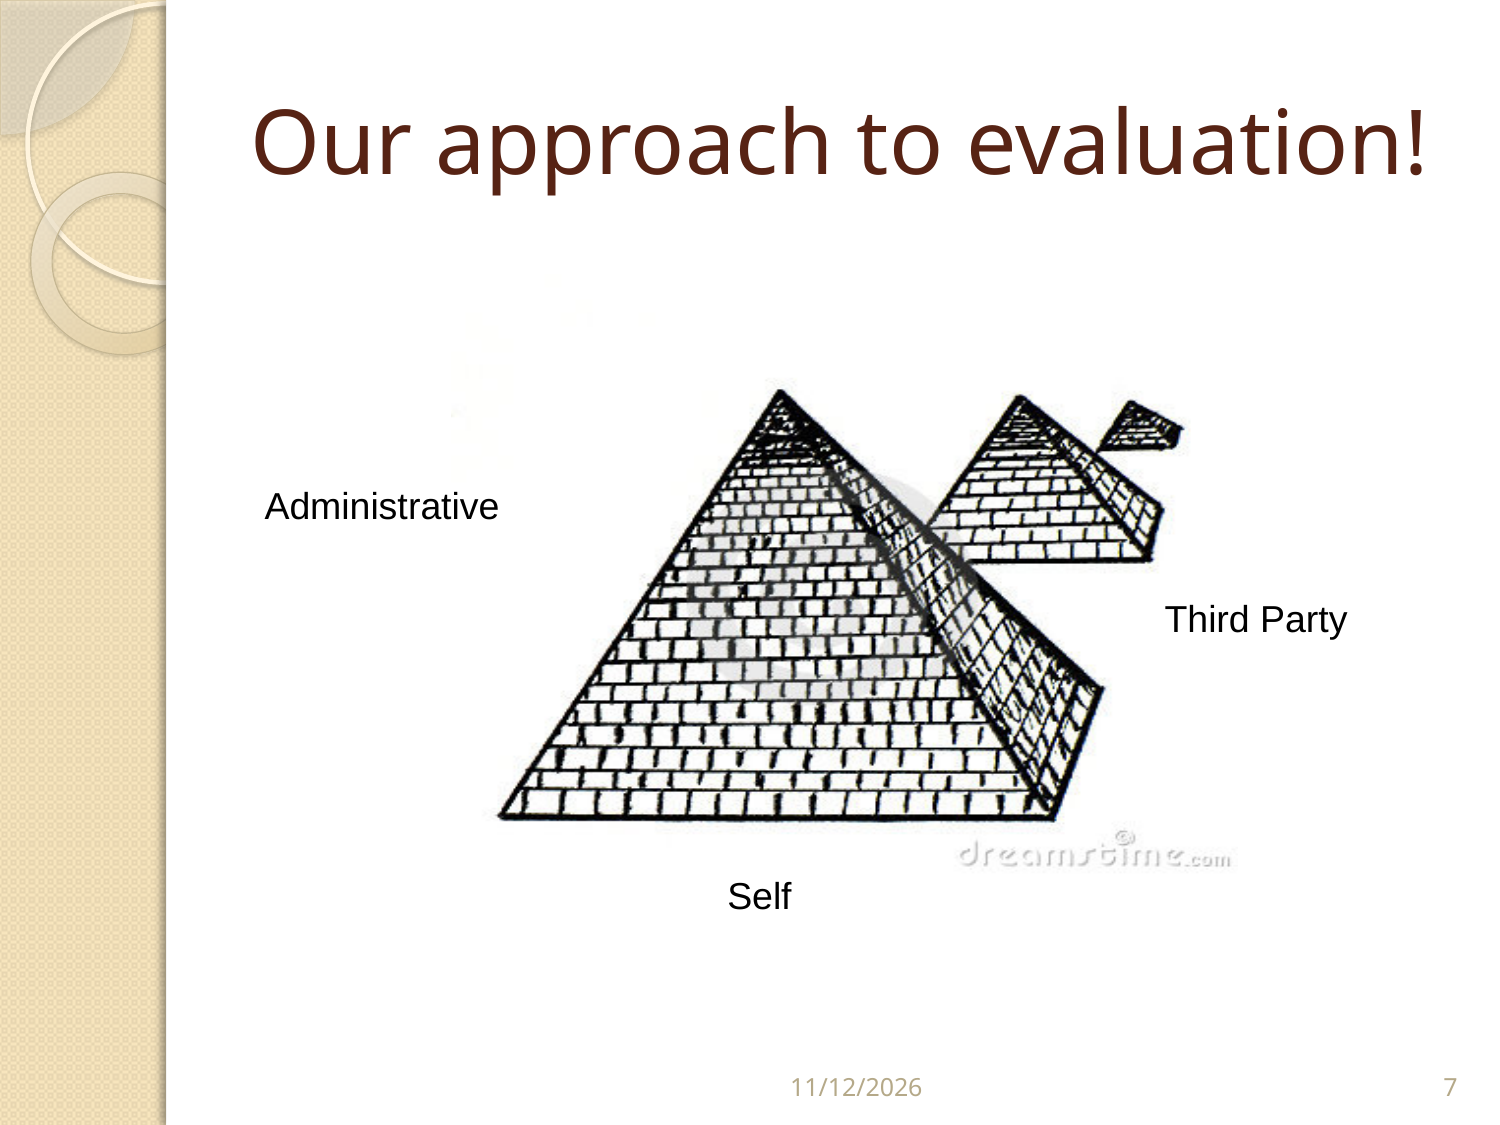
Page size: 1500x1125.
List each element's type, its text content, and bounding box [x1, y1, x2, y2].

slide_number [587, 1034, 938, 1113]
slide_number 7 [1413, 1034, 1488, 1113]
text_box Administrative [249, 474, 444, 535]
text_box Third Party [1245, 587, 1438, 648]
picture [451, 274, 1238, 876]
title Our approach to evaluation! [235, 45, 1466, 233]
text_box Self [712, 887, 1000, 924]
